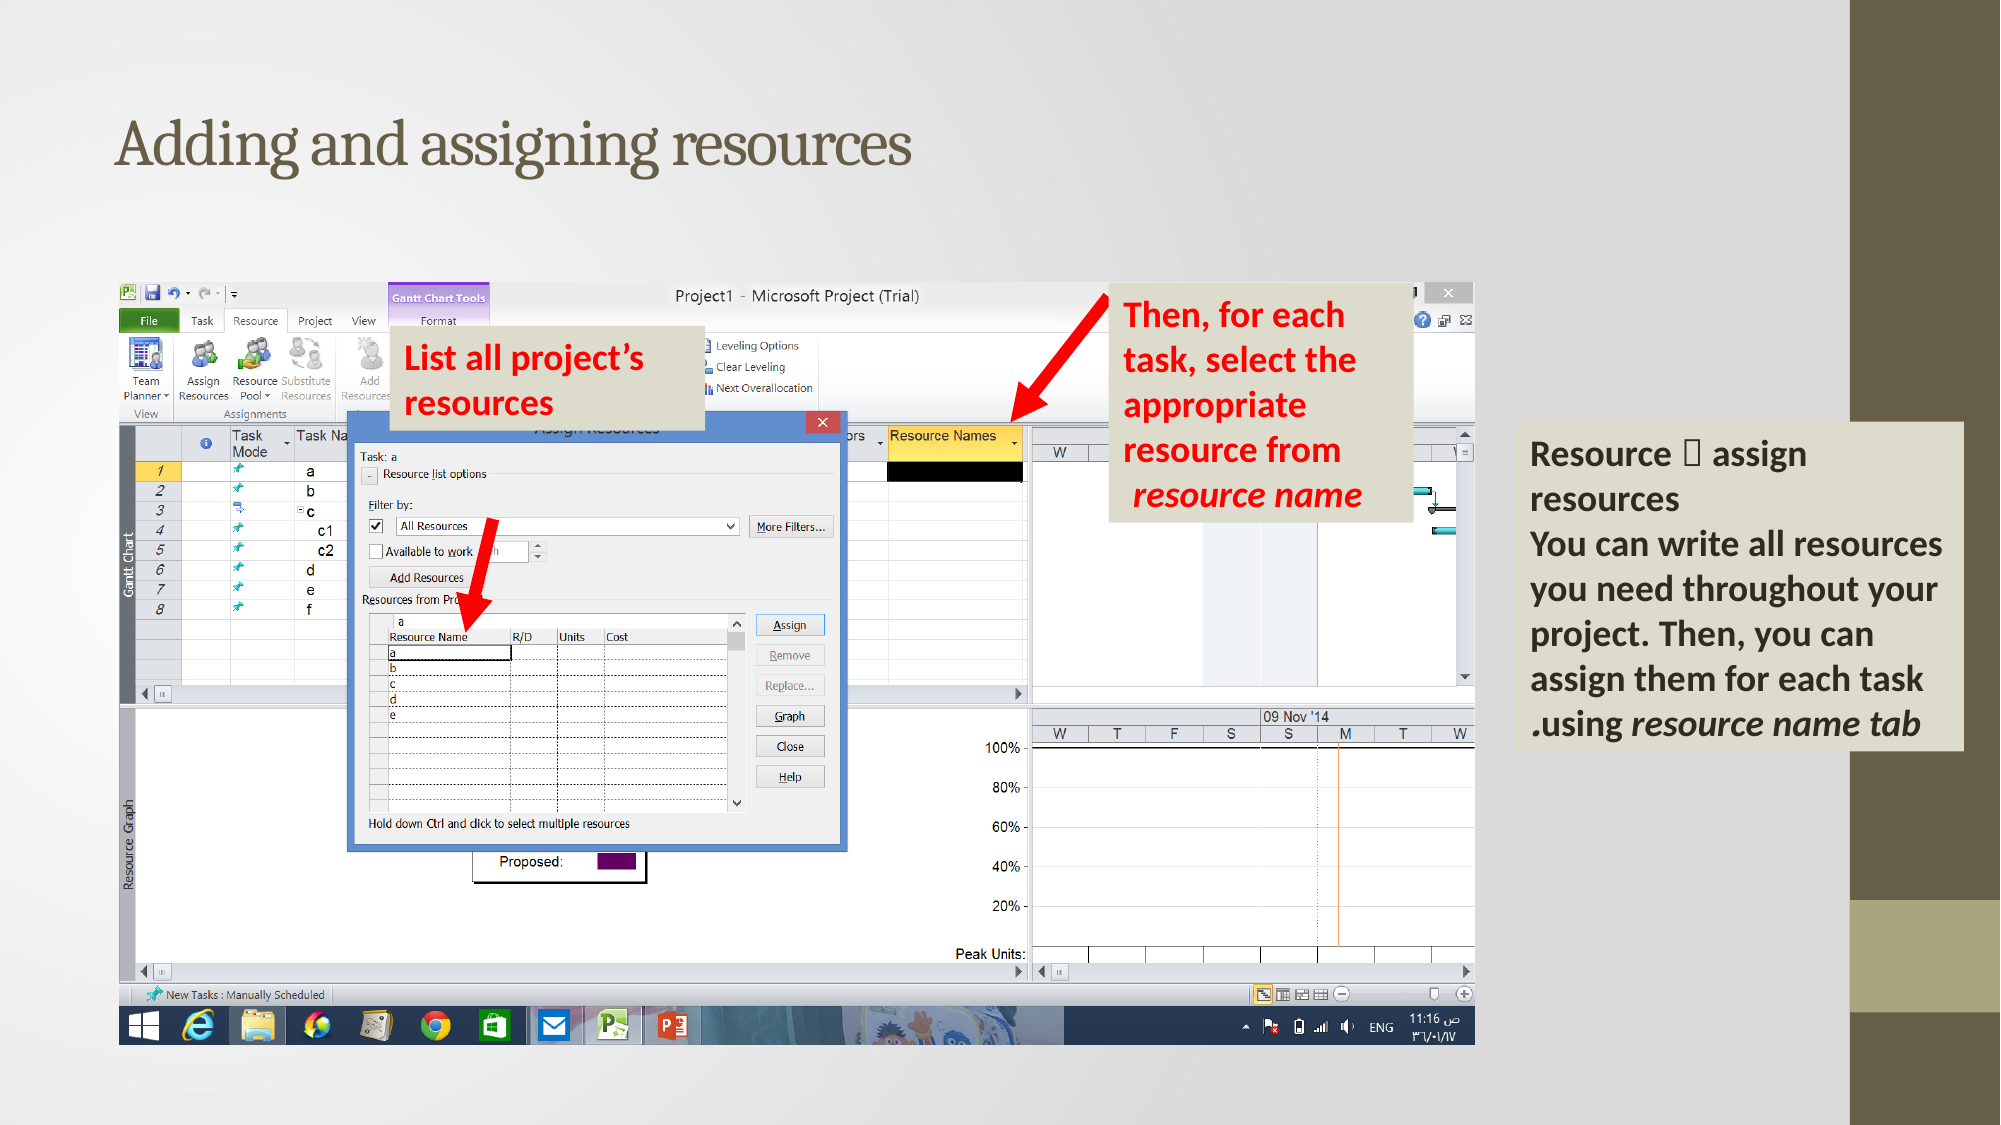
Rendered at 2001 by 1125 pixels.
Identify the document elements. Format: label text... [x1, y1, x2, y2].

text_box Resource  assign resources You can write all resources you need throughout your project. Then, you can assign them for each task using resource name tab. [1515, 421, 1964, 752]
title Adding and assigning resources [99, 45, 1767, 233]
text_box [1009, 296, 1110, 423]
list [119, 282, 1476, 1046]
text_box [464, 518, 494, 634]
